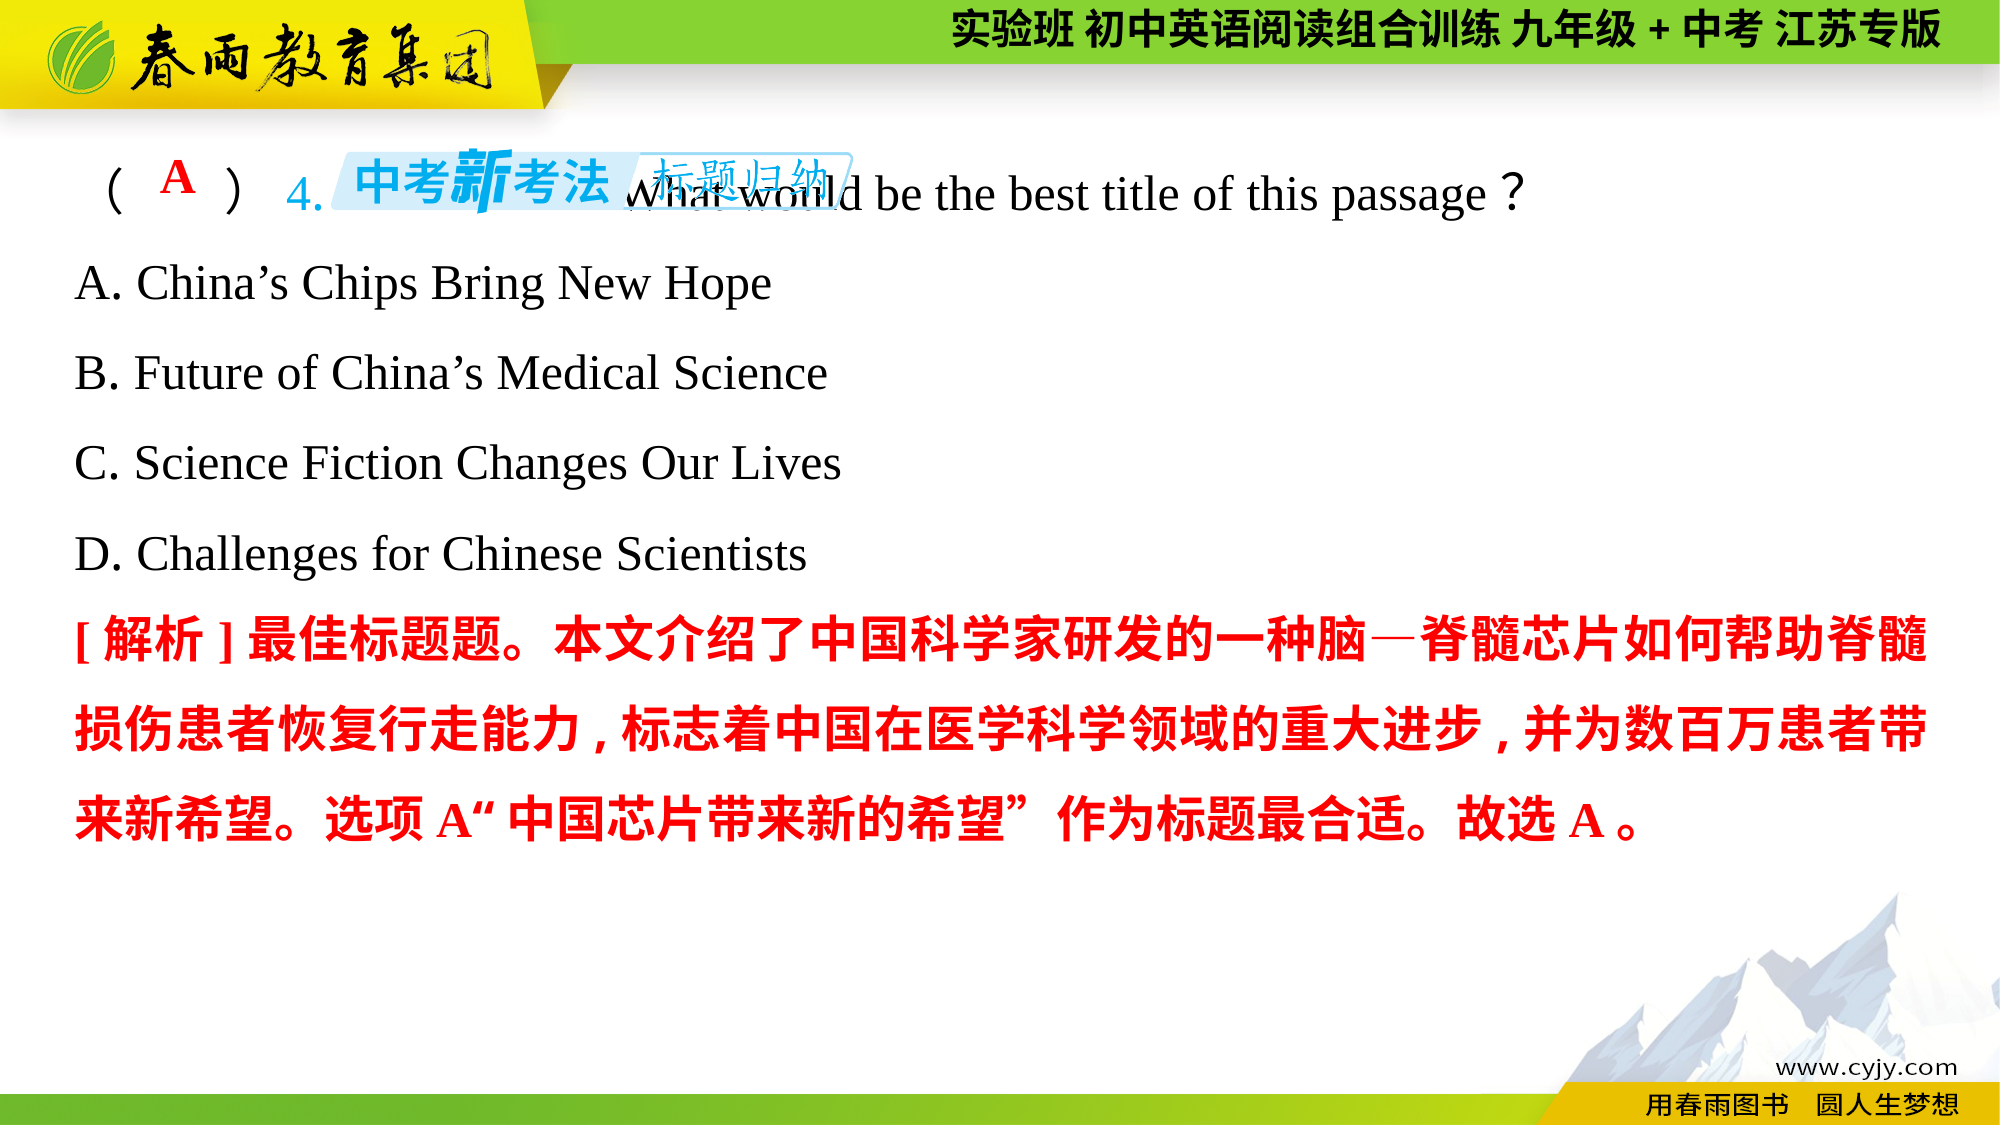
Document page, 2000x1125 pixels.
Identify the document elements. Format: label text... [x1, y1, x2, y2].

list （ ）4. What would be the best title of this passage？ A. China’s Chips Bring New Hope B. Future of China’s Medical Science C. Science Fiction Changes Our Lives D. Challenges for Chinese Scientists [59, 122, 1944, 569]
picture [0, 0, 2000, 1125]
text_box [解析]最佳标题题。本文介绍了中国科学家研发的一种脑—脊髓芯片如何帮助脊髓损伤患者恢复行走能力,标志着中国在医学科学领域的重大进步,并为数百万患者带来新希望。选项A“中国芯片带来新的希望”作为标题最合适。故选A。 [59, 569, 1944, 855]
text_box A [145, 136, 212, 211]
